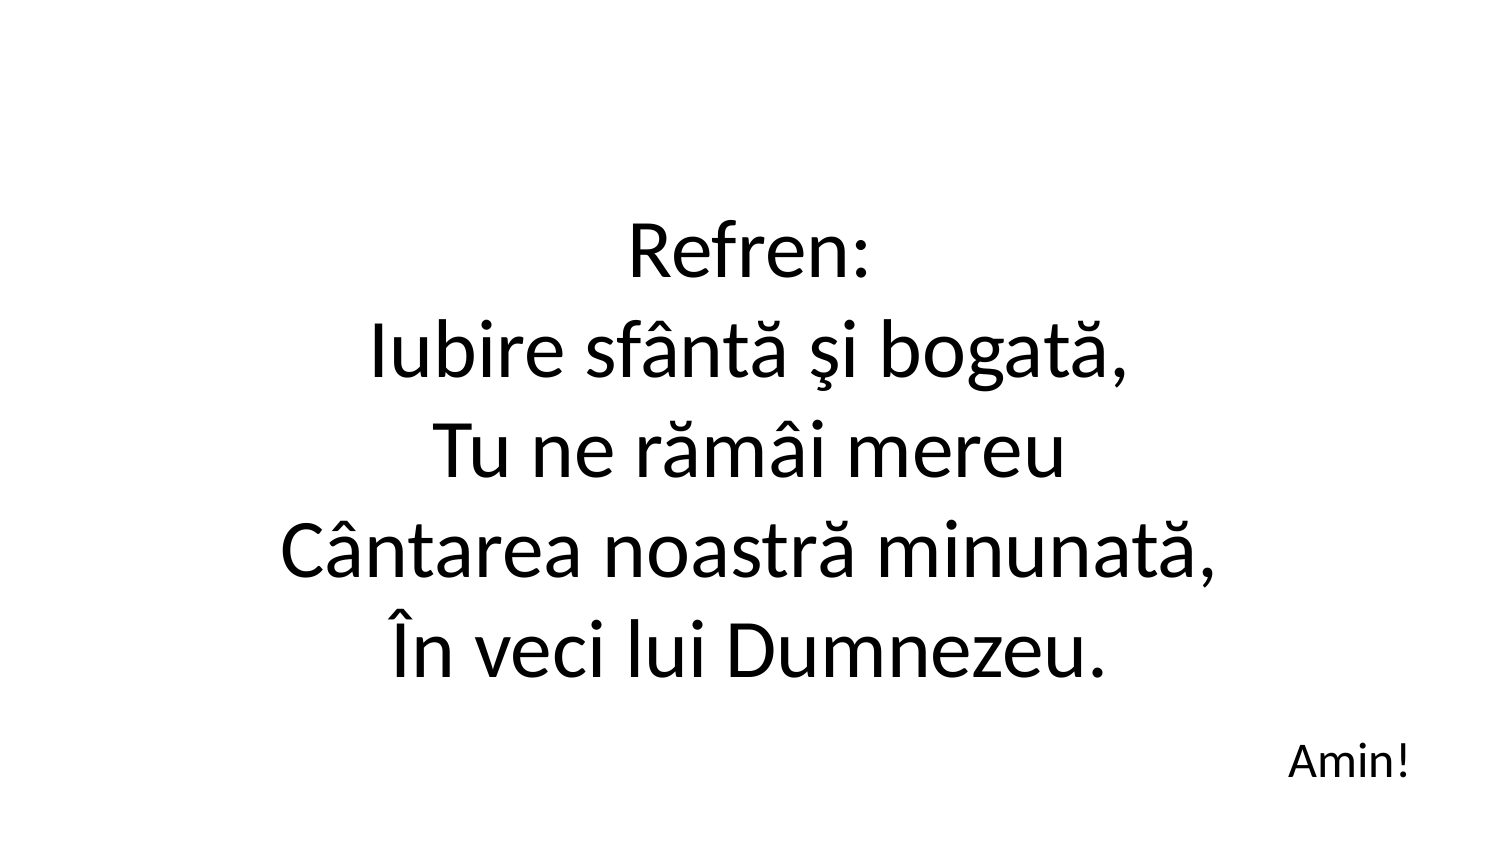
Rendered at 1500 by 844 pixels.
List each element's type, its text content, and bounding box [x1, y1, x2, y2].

text_box Refren: Iubire sfântă şi bogată, Tu ne rămâi mereu Cântarea noastră minunată, În veci lui Dumnezeu. [265, 142, 1235, 702]
text_box Amin! [1273, 674, 1427, 795]
